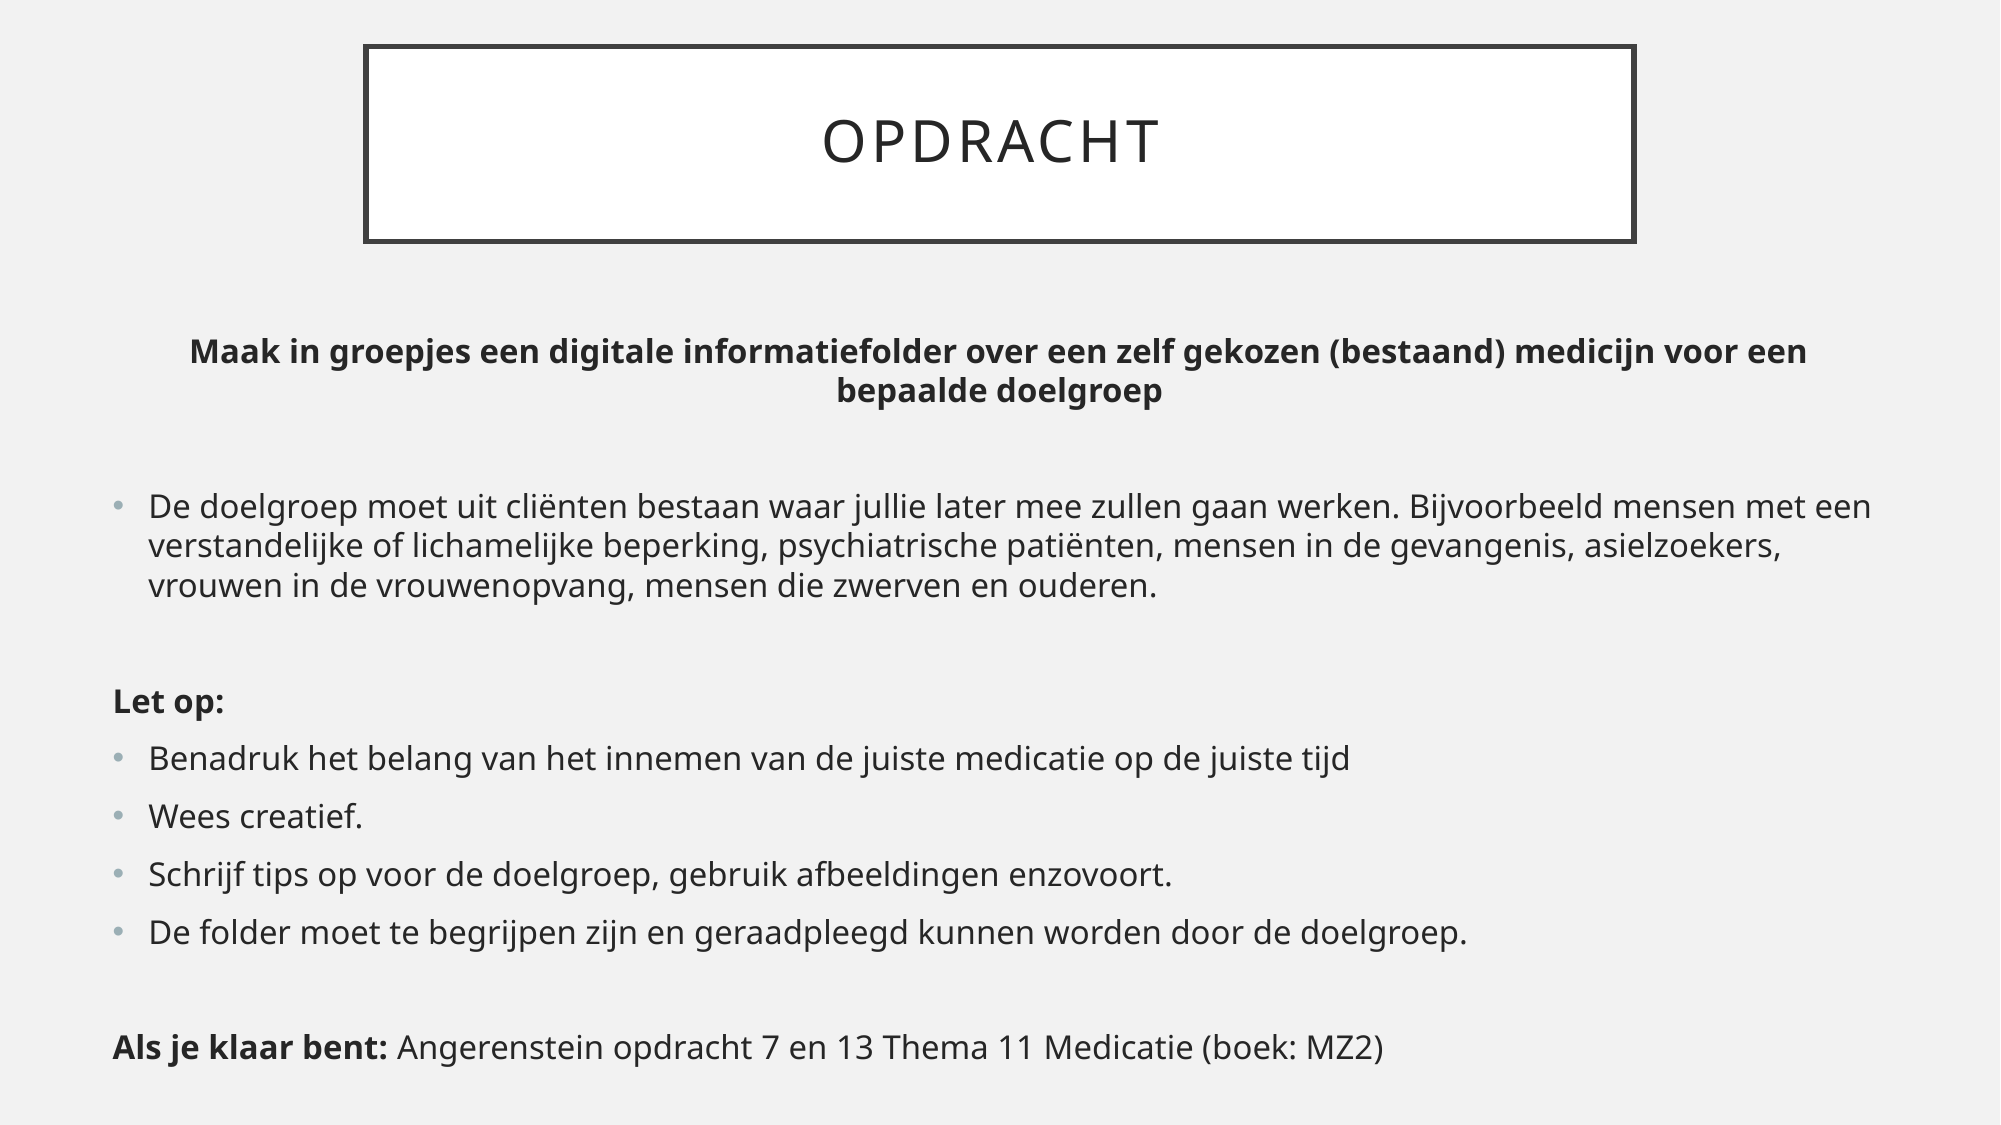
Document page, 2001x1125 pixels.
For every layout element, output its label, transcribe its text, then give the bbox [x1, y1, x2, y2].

list Maak in groepjes een digitale informatiefolder over een zelf gekozen (bestaand) medicijn voor een bepaalde doelgroep De doelgroep moet uit cliënten bestaan waar jullie later mee zullen gaan werken. Bijvoorbeeld mensen met een verstandelijke of lichamelijke beperking, psychiatrische patiënten, mensen in de gevangenis, asielzoekers, vrouwen in de vrouwenopvang, mensen die zwerven en ouderen. Let op: Benadruk het belang van het innemen van de juiste medicatie op de juiste tijd Wees creatief. Schrijf tips op voor de doelgroep, gebruik afbeeldingen enzovoort. De folder moet te begrijpen zijn en geraadpleegd kunnen worden door de doelgroep. Als je klaar bent: Angerenstein opdracht 7 en 13 Thema 11 Medicatie (boek: MZ2) [97, 265, 1903, 1079]
title Opdracht [363, 44, 1637, 244]
